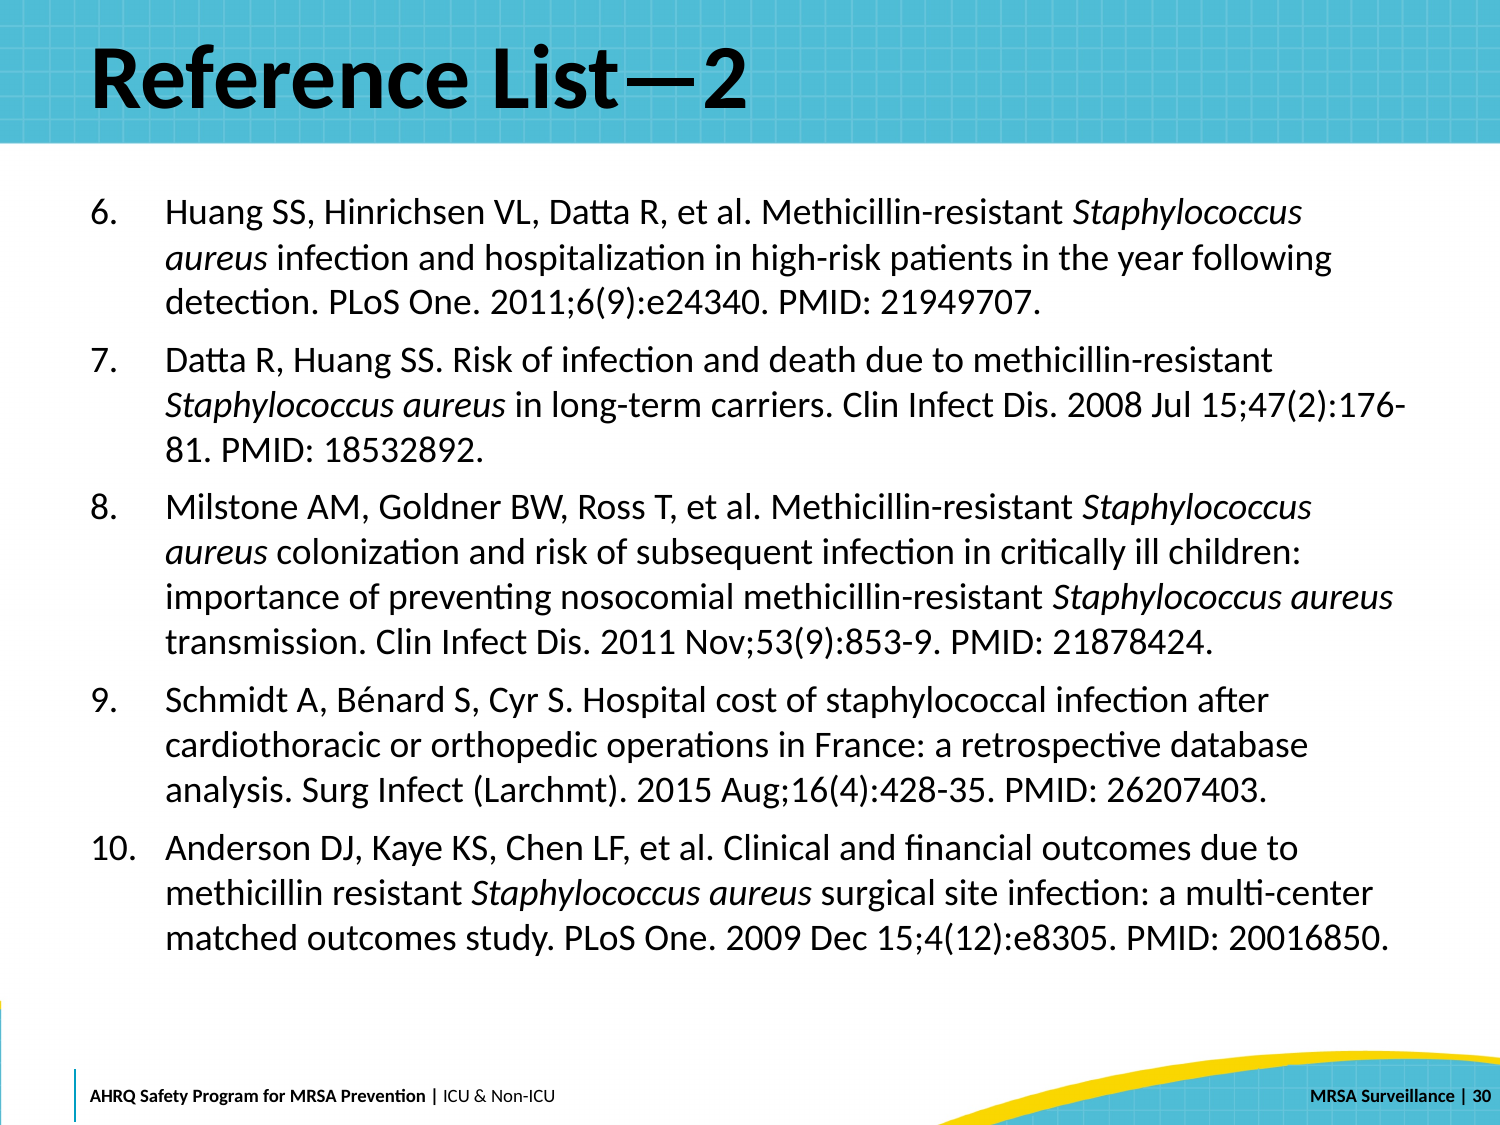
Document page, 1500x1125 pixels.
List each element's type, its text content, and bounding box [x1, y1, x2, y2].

list Huang SS, Hinrichsen VL, Datta R, et al. Methicillin-resistant Staphylococcus aureus infection and hospitalization in high-risk patients in the year following detection. PLoS One. 2011;6(9):e24340. PMID: 21949707. Datta R, Huang SS. Risk of infection and death due to methicillin-resistant Staphylococcus aureus in long-term carriers. Clin Infect Dis. 2008 Jul 15;47(2):176-81. PMID: 18532892. Milstone AM, Goldner BW, Ross T, et al. Methicillin-resistant Staphylococcus aureus colonization and risk of subsequent infection in critically ill children: importance of preventing nosocomial methicillin-resistant Staphylococcus aureus transmission. Clin Infect Dis. 2011 Nov;53(9):853-9. PMID: 21878424. Schmidt A, Bénard S, Cyr S. Hospital cost of staphylococcal infection after cardiothoracic or orthopedic operations in France: a retrospective database analysis. Surg Infect (Larchmt). 2015 Aug;16(4):428-35. PMID: 26207403.​ Anderson DJ, Kaye KS, Chen LF, et al. Clinical and financial outcomes due to methicillin resistant Staphylococcus aureus surgical site infection: a multi-center matched outcomes study. PLoS One. 2009 Dec 15;4(12):e8305. PMID: 20016850.​ [75, 179, 1425, 1035]
slide_number | 30 [1455, 1065, 1500, 1125]
title Reference List—2 [75, 0, 1425, 150]
picture [0, 0, 1500, 1125]
